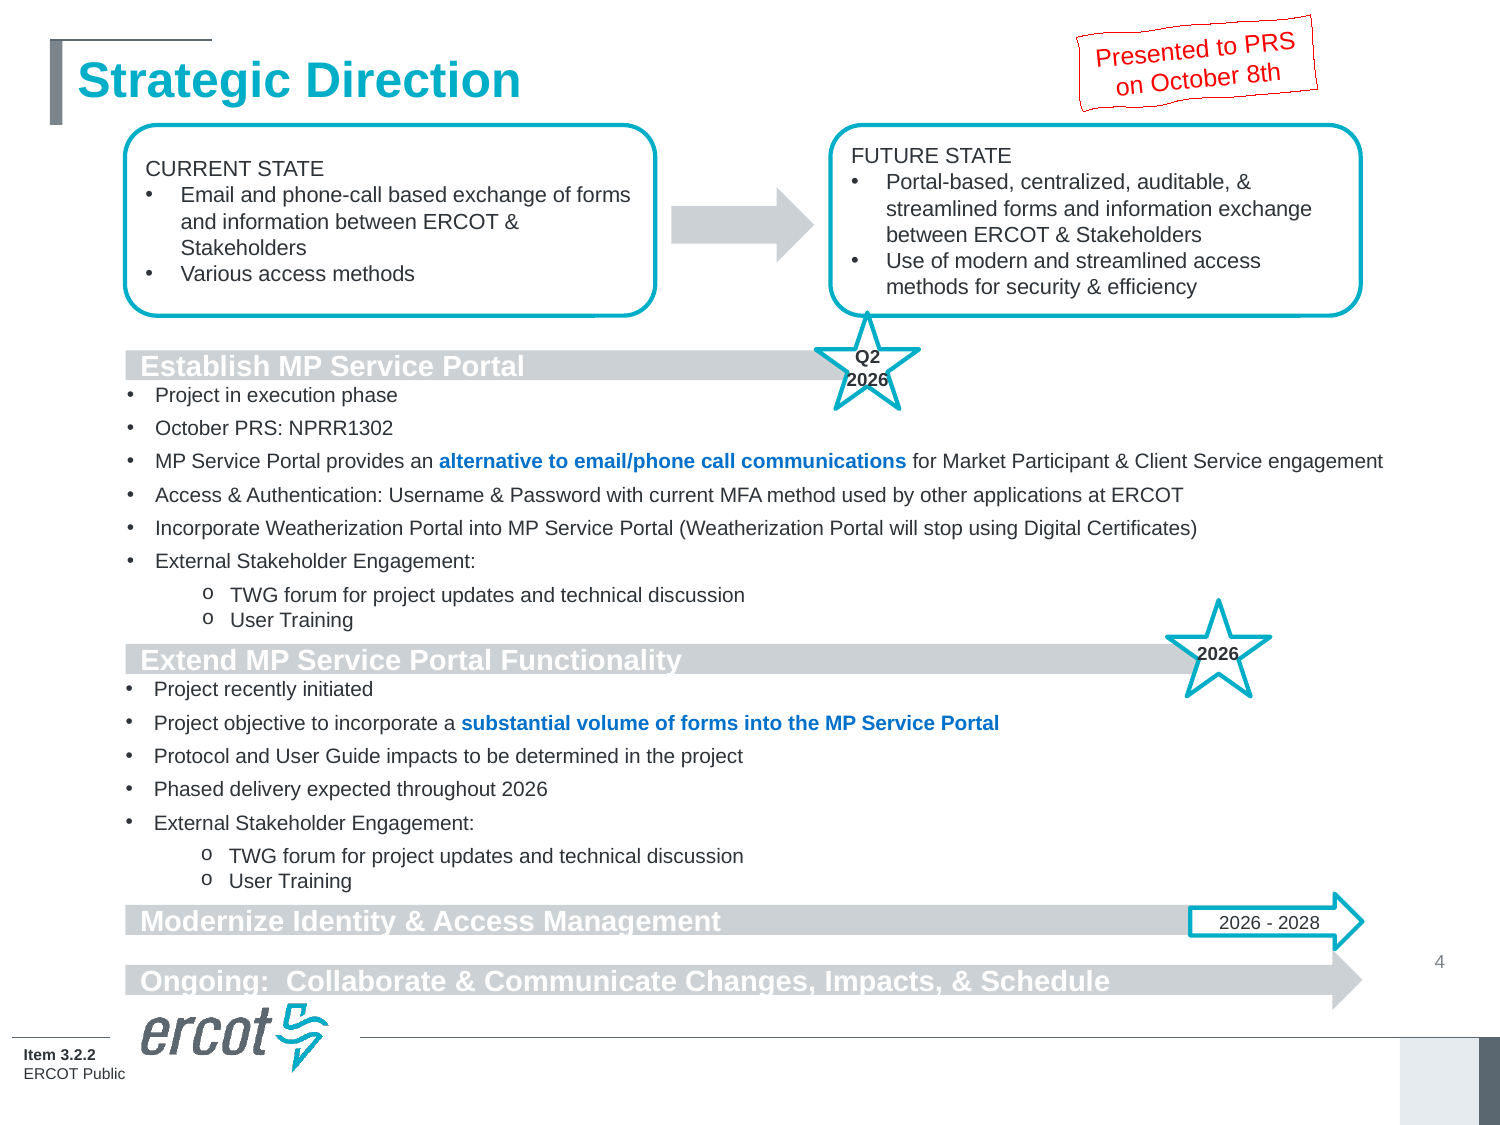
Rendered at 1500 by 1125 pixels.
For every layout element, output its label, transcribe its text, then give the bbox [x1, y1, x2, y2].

title Strategic Direction [62, 40, 1324, 113]
text_box 2026 - 2028 [1188, 891, 1365, 952]
slide_number 4 [1400, 947, 1480, 975]
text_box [125, 599, 1271, 697]
text_box Project recently initiated Project objective to incorporate a substantial volume of forms into the MP Service Portal Protocol and User Guide impacts to be determined in the project Phased delivery expected throughout 2026 External Stakeholder Engagement: TWG forum for project updates and technical discussion User Training [110, 668, 1420, 900]
text_box Establish MP Service Portal [125, 350, 826, 374]
text_box [880, 398, 902, 411]
text_box [909, 347, 922, 360]
text_box Modernize Identity & Access Management [125, 904, 1332, 935]
text_box Project in execution phase October PRS: NPRR1302 MP Service Portal provides an alternative to email/phone call communications for Market Participant & Client Service engagement Access & Authentication: Username & Password with current MFA method used by other applications at ERCOT Incorporate Weatherization Portal into MP Service Portal (Weatherization Portal will stop using Digital Certificates) External Stakeholder Engagement: TWG forum for project updates and technical discussion User Training [111, 374, 1450, 639]
text_box [813, 347, 826, 360]
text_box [124, 124, 1361, 316]
text_box [833, 398, 855, 411]
picture [137, 999, 332, 1075]
text_box [857, 325, 878, 337]
text_box Ongoing: Collaborate & Communicate Changes, Impacts, & Schedule [125, 949, 1363, 1010]
text_box Presented to PRS on October 8th [1076, 14, 1318, 112]
text_box Q2 2026 [826, 337, 909, 398]
